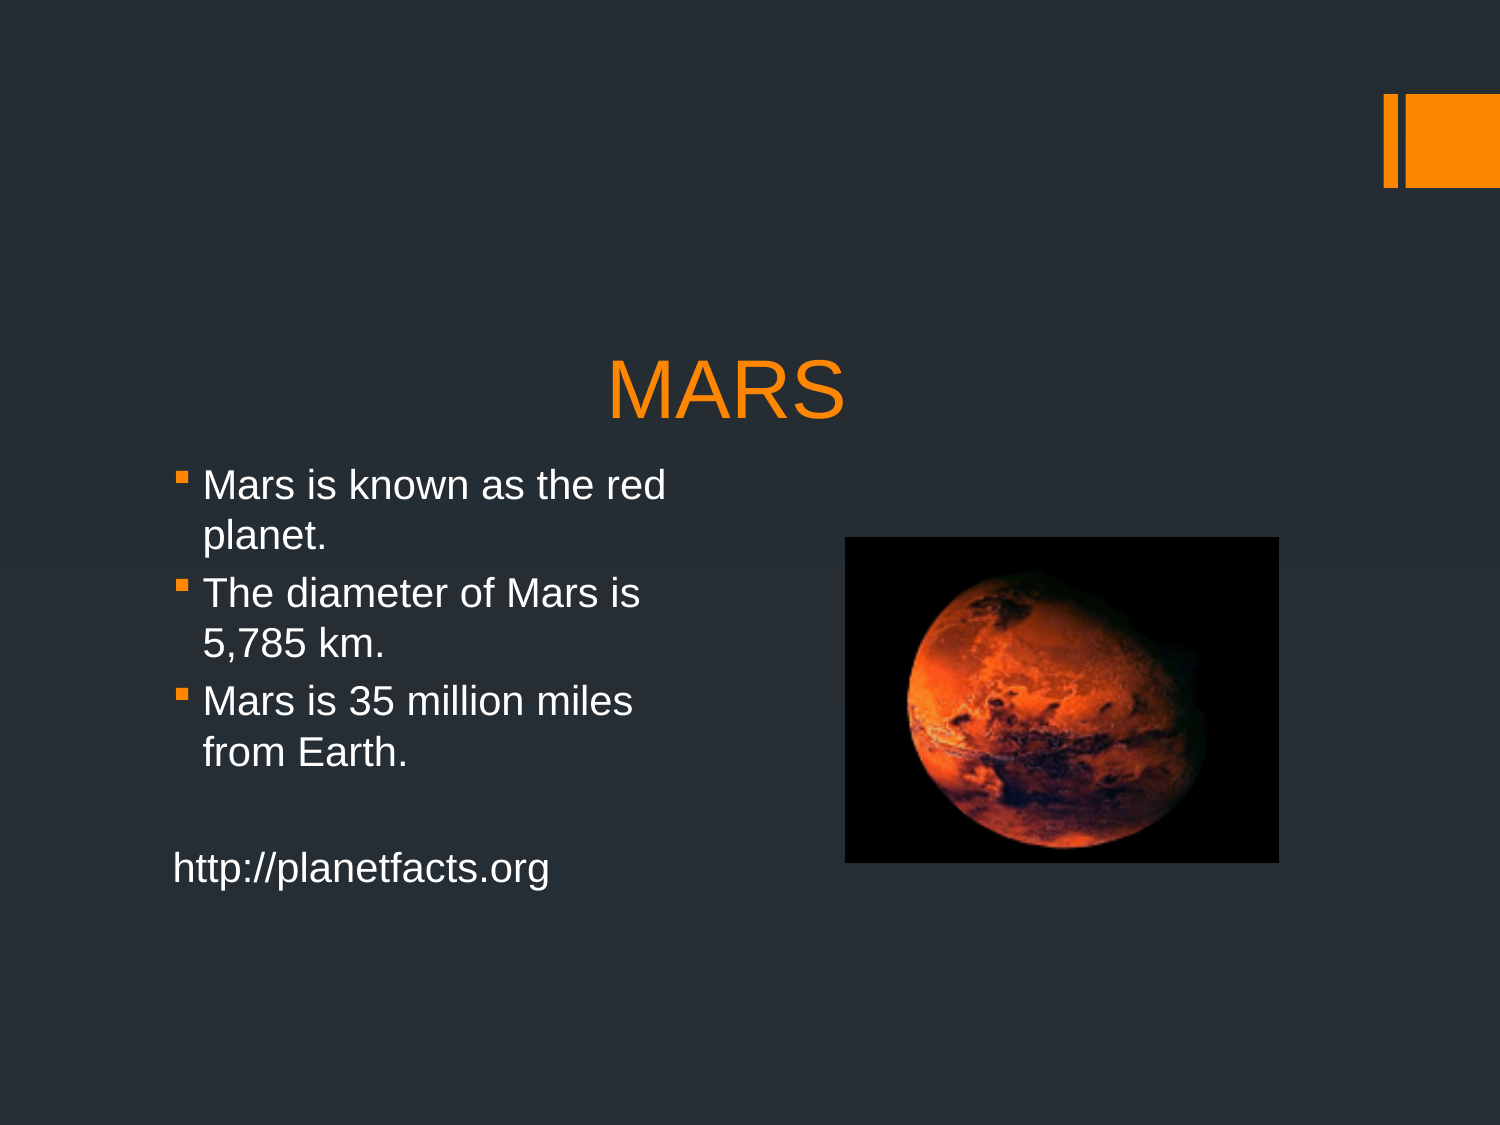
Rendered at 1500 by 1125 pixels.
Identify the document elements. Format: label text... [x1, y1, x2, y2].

list Mars is known as the red planet. The diameter of Mars is 5,785 km. Mars is 35 million miles from Earth. http://planetfacts.org [150, 450, 735, 1040]
title MARS [150, 253, 1350, 443]
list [845, 536, 1280, 863]
